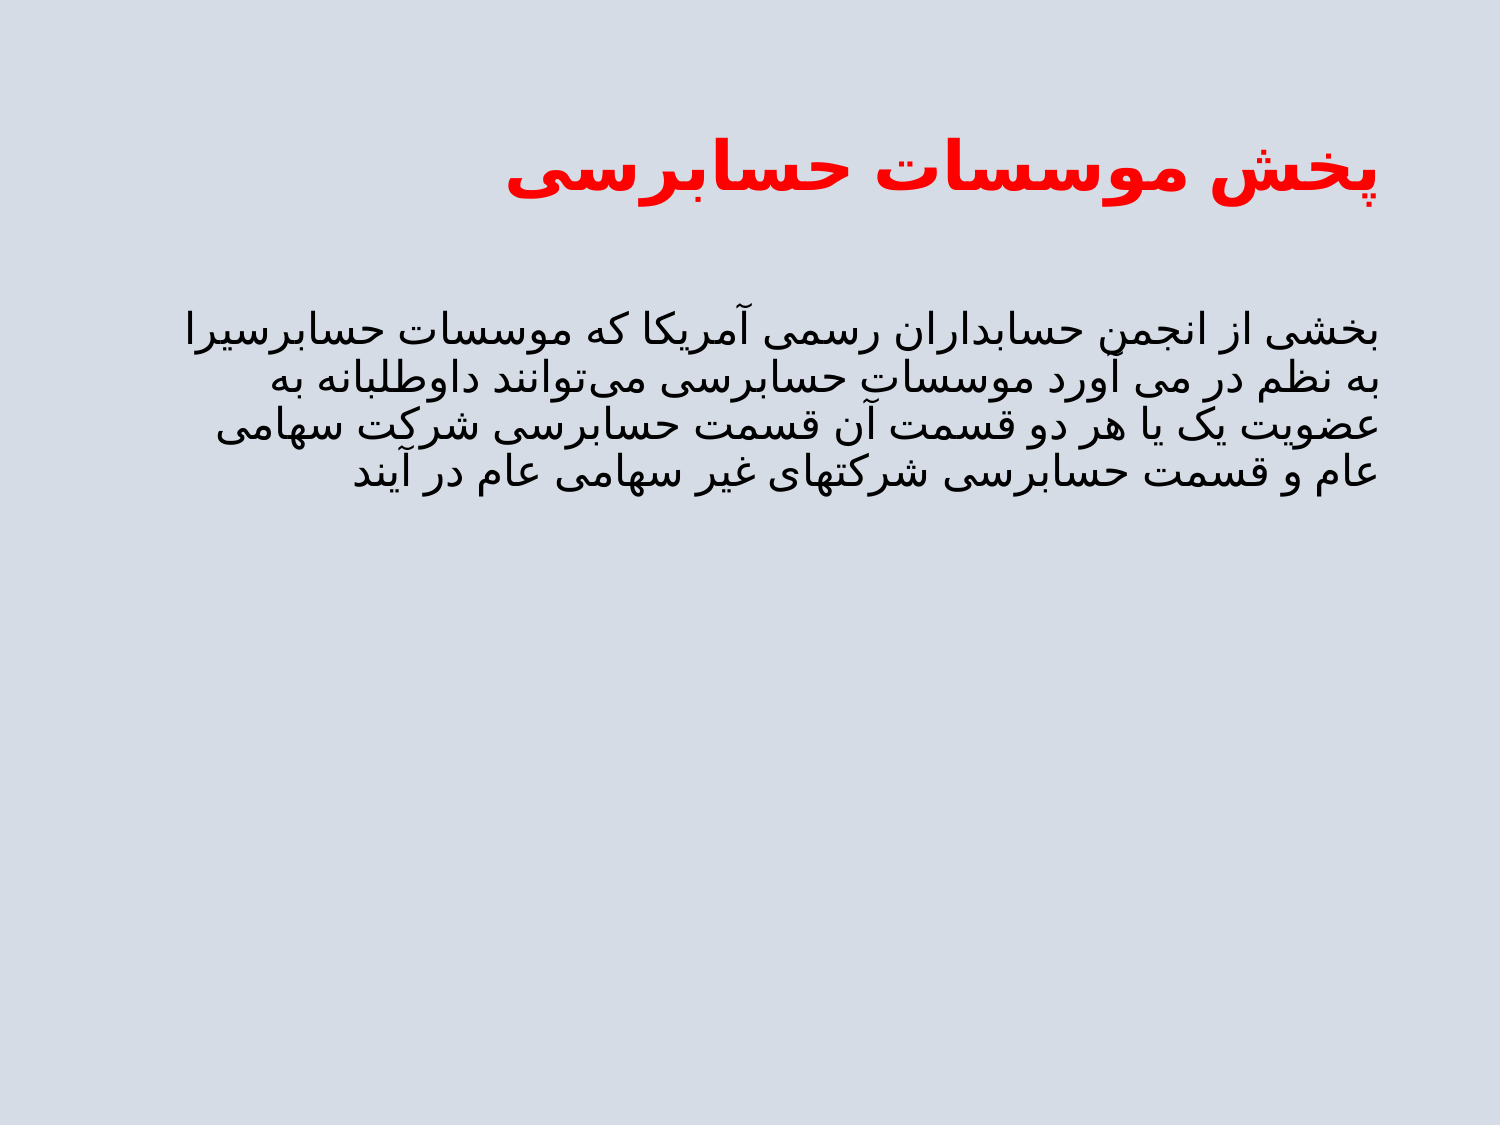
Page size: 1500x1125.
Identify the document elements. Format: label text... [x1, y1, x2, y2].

list بخشی از انجمن حسابداران رسمی آمریکا که موسسات حسابرسیرا به نظم در می آورد موسسات حسابرسی می‌توانند داوطلبانه به عضویت یک یا هر دو قسمت آن قسمت حسابرسی شرکت سهامی عام و قسمت حسابرسی شرکتهای غیر سهامی عام در آیند [103, 299, 1397, 1014]
title پخش موسسات حسابرسی [103, 59, 1397, 278]
